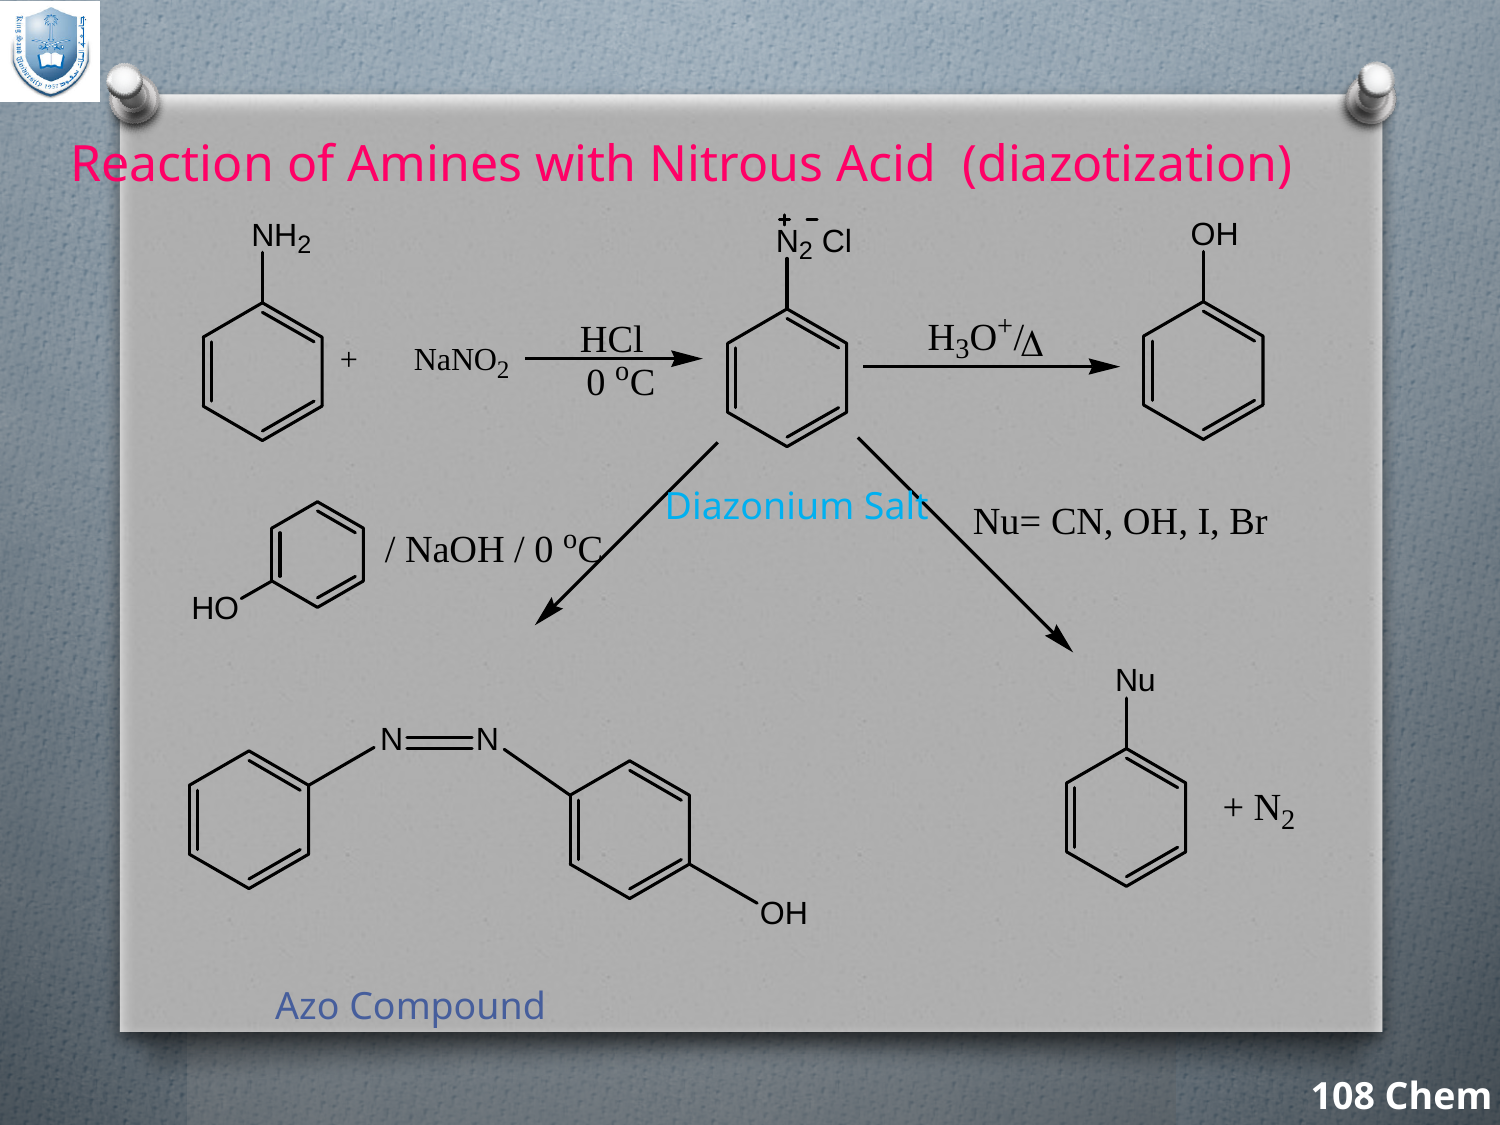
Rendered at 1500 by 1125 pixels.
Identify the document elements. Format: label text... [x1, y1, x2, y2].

text_box Azo Compound [260, 974, 561, 1035]
text_box Reaction of Amines with Nitrous Acid (diazotization) [55, 124, 1308, 200]
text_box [184, 212, 1296, 926]
picture [0, 1, 198, 124]
text_box 108 Chem [1295, 1064, 1500, 1125]
picture [1317, 35, 1439, 156]
